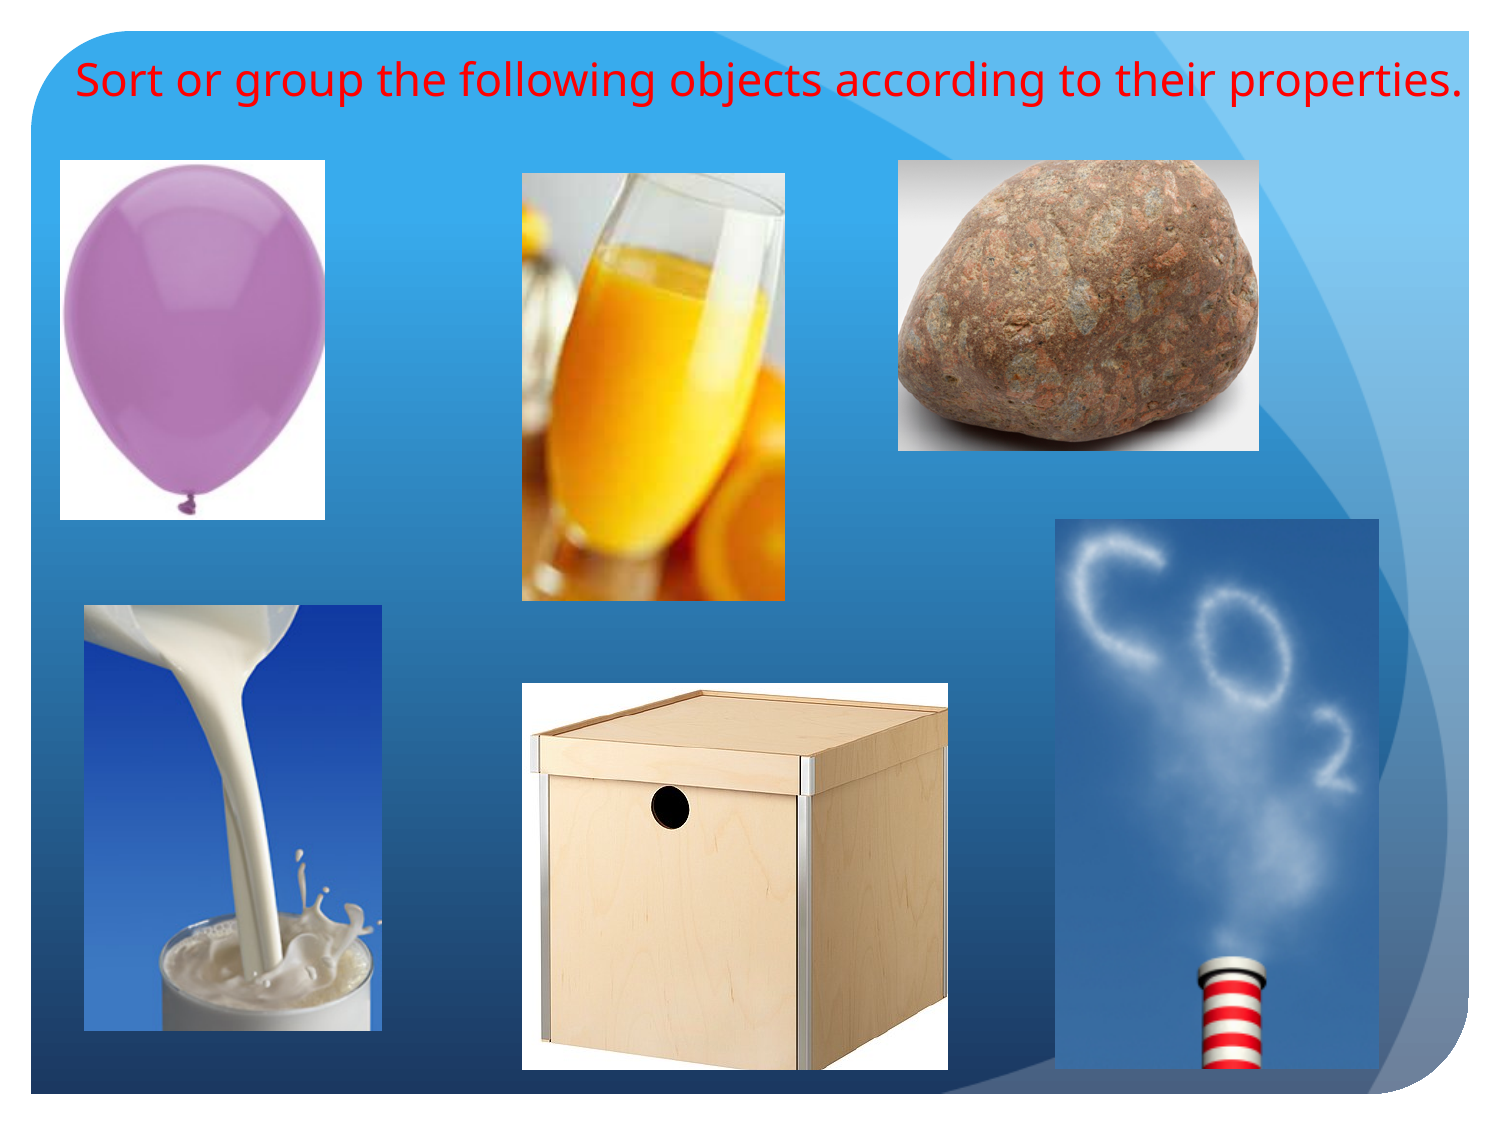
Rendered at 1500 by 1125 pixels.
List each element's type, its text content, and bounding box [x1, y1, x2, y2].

picture [24, 30, 1473, 1094]
list Sort or group the following objects according to their properties. [60, 42, 1480, 147]
